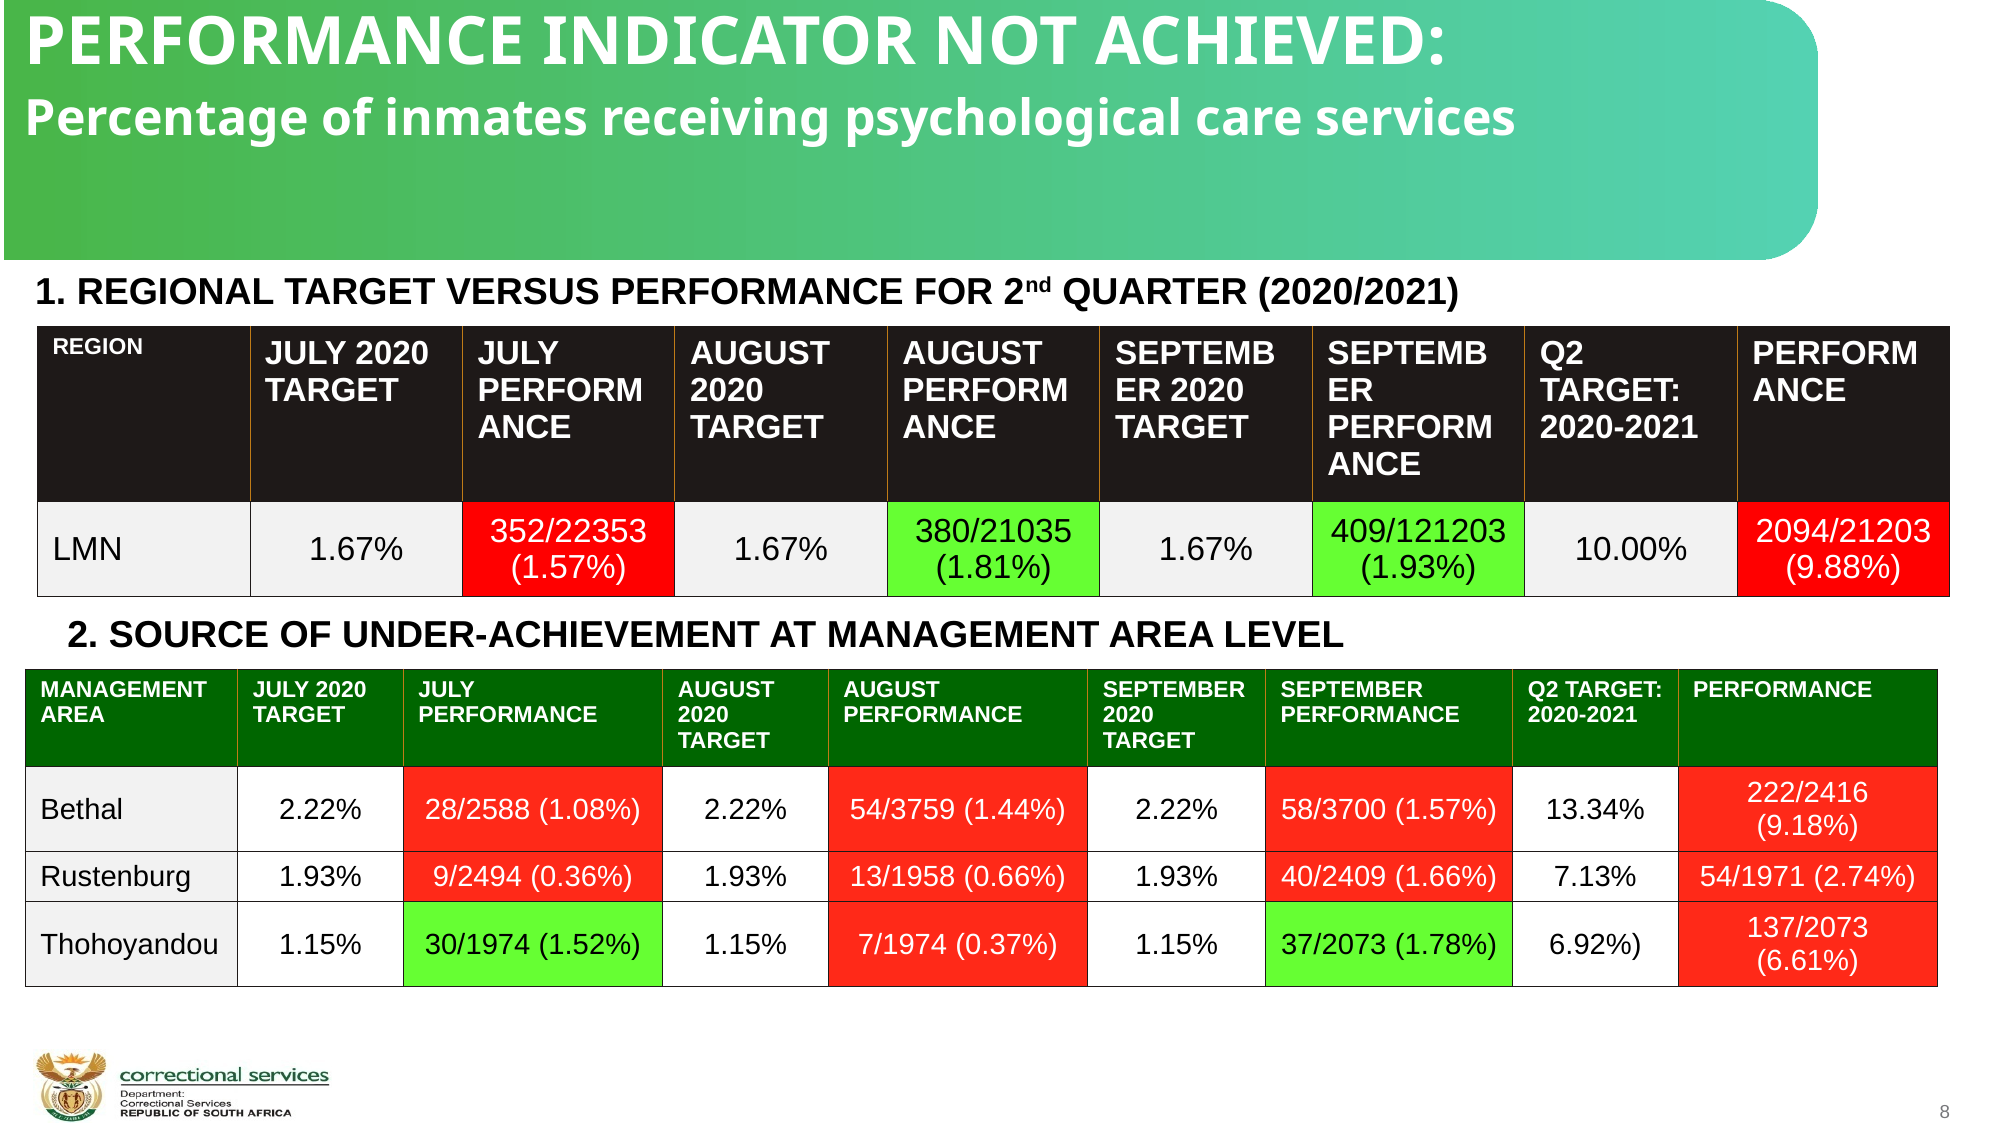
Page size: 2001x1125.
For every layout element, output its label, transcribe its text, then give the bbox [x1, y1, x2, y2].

table_cell 1.15% [663, 902, 828, 986]
table_cell 137/2073 (6.61%) [1679, 902, 1937, 986]
table_cell 380/21035 (1.81%) [888, 502, 1099, 596]
table_cell 2.22% [663, 767, 828, 851]
table_cell 54/1971 (2.74%) [1679, 852, 1937, 901]
table_cell 13.34% [1513, 767, 1678, 851]
table_header JULY 2020 TARGET [251, 327, 462, 501]
table_header AUGUST 2020 TARGET [675, 327, 887, 501]
table_header Q2 TARGET: 2020-2021 [1513, 670, 1678, 766]
table_header JULY 2020 TARGET [238, 670, 403, 766]
text_box PERFORMANCE INDICATOR NOT ACHIEVED: Percentage of inmates receiving psychological care services [10, 0, 1808, 86]
table_header SEPTEMBER 2020 TARGET [1100, 327, 1312, 501]
table_cell LMN [38, 502, 250, 596]
table_cell 40/2409 (1.66%) [1266, 852, 1512, 901]
table_header JULY PERFORMANCE [463, 327, 674, 501]
table_cell 37/2073 (1.78%) [1266, 902, 1512, 986]
table_cell 6.92%) [1513, 902, 1678, 986]
table_header REGION [38, 327, 250, 501]
picture [33, 1049, 332, 1123]
table_header SEPTEMBER PERFORMANCE [1313, 327, 1524, 501]
table_cell Bethal [26, 767, 237, 851]
table_header PERFORMANCE [1738, 327, 1949, 501]
table_cell 9/2494 (0.36%) [404, 852, 662, 901]
table_cell 352/22353 (1.57%) [463, 502, 674, 596]
text_box 2. SOURCE OF UNDER-ACHIEVEMENT AT MANAGEMENT AREA LEVEL [0, 602, 1500, 663]
table_cell 409/121203 (1.93%) [1313, 502, 1524, 596]
table_header AUGUST 2020 TARGET [663, 670, 828, 766]
table_cell Rustenburg [26, 852, 237, 901]
text_box [4, 0, 1818, 260]
table_cell 222/2416 (9.18%) [1679, 767, 1937, 851]
table_cell 58/3700 (1.57%) [1266, 767, 1512, 851]
table_cell 7.13% [1513, 852, 1678, 901]
table_cell 1.67% [251, 502, 462, 596]
table_cell 1.67% [675, 502, 887, 596]
table_cell 2094/21203 (9.88%) [1738, 502, 1949, 596]
table_header AUGUST PERFORMANCE [888, 327, 1099, 501]
table_cell 10.00% [1525, 502, 1737, 596]
table_header SEPTEMBER PERFORMANCE [1266, 670, 1512, 766]
table_cell 28/2588 (1.08%) [404, 767, 662, 851]
table_cell 1.15% [238, 902, 403, 986]
table_cell 13/1958 (0.66%) [829, 852, 1087, 901]
table_cell 1.67% [1100, 502, 1312, 596]
table_header MANAGEMENT AREA [26, 670, 237, 766]
table_cell 1.15% [1088, 902, 1265, 986]
text_box 1. REGIONAL TARGET VERSUS PERFORMANCE FOR 2nd QUARTER (2020/2021) [20, 259, 1486, 319]
table_header AUGUST PERFORMANCE [829, 670, 1087, 766]
table_cell 1.93% [663, 852, 828, 901]
table_cell Thohoyandou [26, 902, 237, 986]
table_header Q2 TARGET: 2020-2021 [1525, 327, 1737, 501]
table_cell 54/3759 (1.44%) [829, 767, 1087, 851]
table_header JULY PERFORMANCE [404, 670, 662, 766]
table_cell 30/1974 (1.52%) [404, 902, 662, 986]
table_header SEPTEMBER 2020 TARGET [1088, 670, 1265, 766]
table_header PERFORMANCE [1679, 670, 1937, 766]
table_cell 1.93% [238, 852, 403, 901]
table_cell 1.93% [1088, 852, 1265, 901]
table_cell 2.22% [238, 767, 403, 851]
table_cell 2.22% [1088, 767, 1265, 851]
table_cell 7/1974 (0.37%) [829, 902, 1087, 986]
